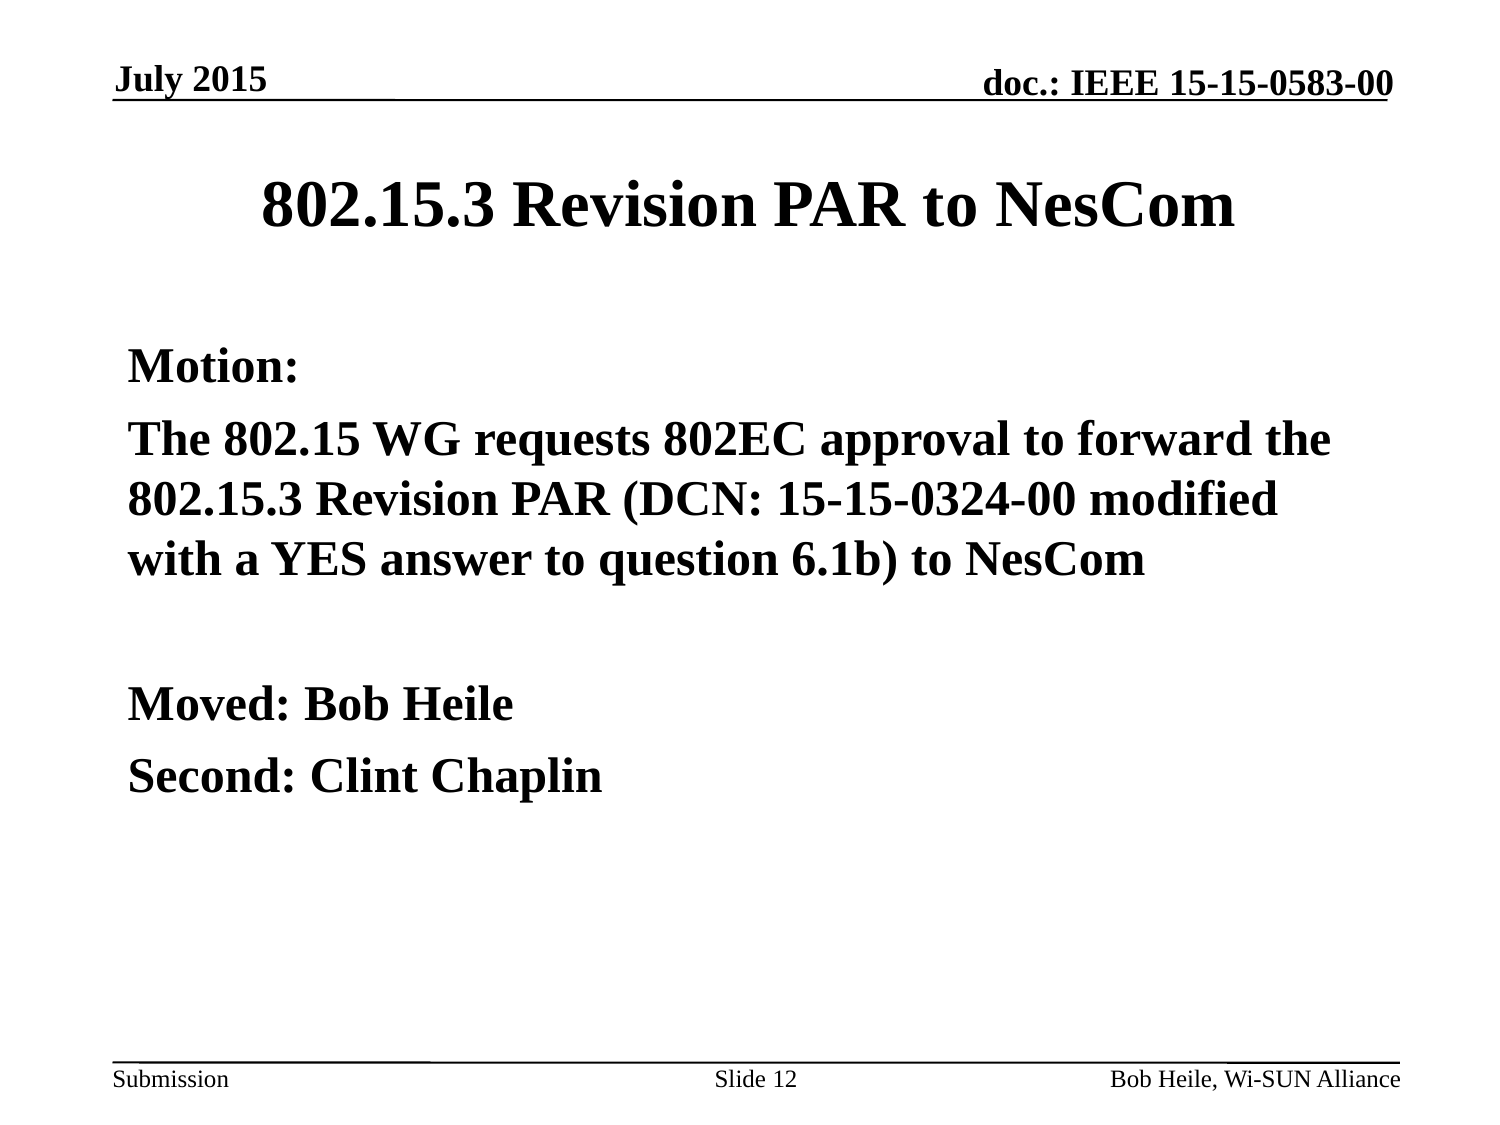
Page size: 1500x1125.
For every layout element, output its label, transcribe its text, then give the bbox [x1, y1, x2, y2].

footer Bob Heile, Wi-SUN Alliance [878, 1061, 1402, 1093]
title 802.15.3 Revision PAR to NesCom [112, 112, 1388, 288]
slide_number Slide 12 [712, 1061, 800, 1123]
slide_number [114, 54, 423, 100]
list Motion: The 802.15 WG requests 802EC approval to forward the 802.15.3 Revision PAR (DCN: 15-15-0324-00 modified with a YES answer to question 6.1b) to NesCom Moved: Bob Heile Second: Clint Chaplin [112, 324, 1388, 1000]
